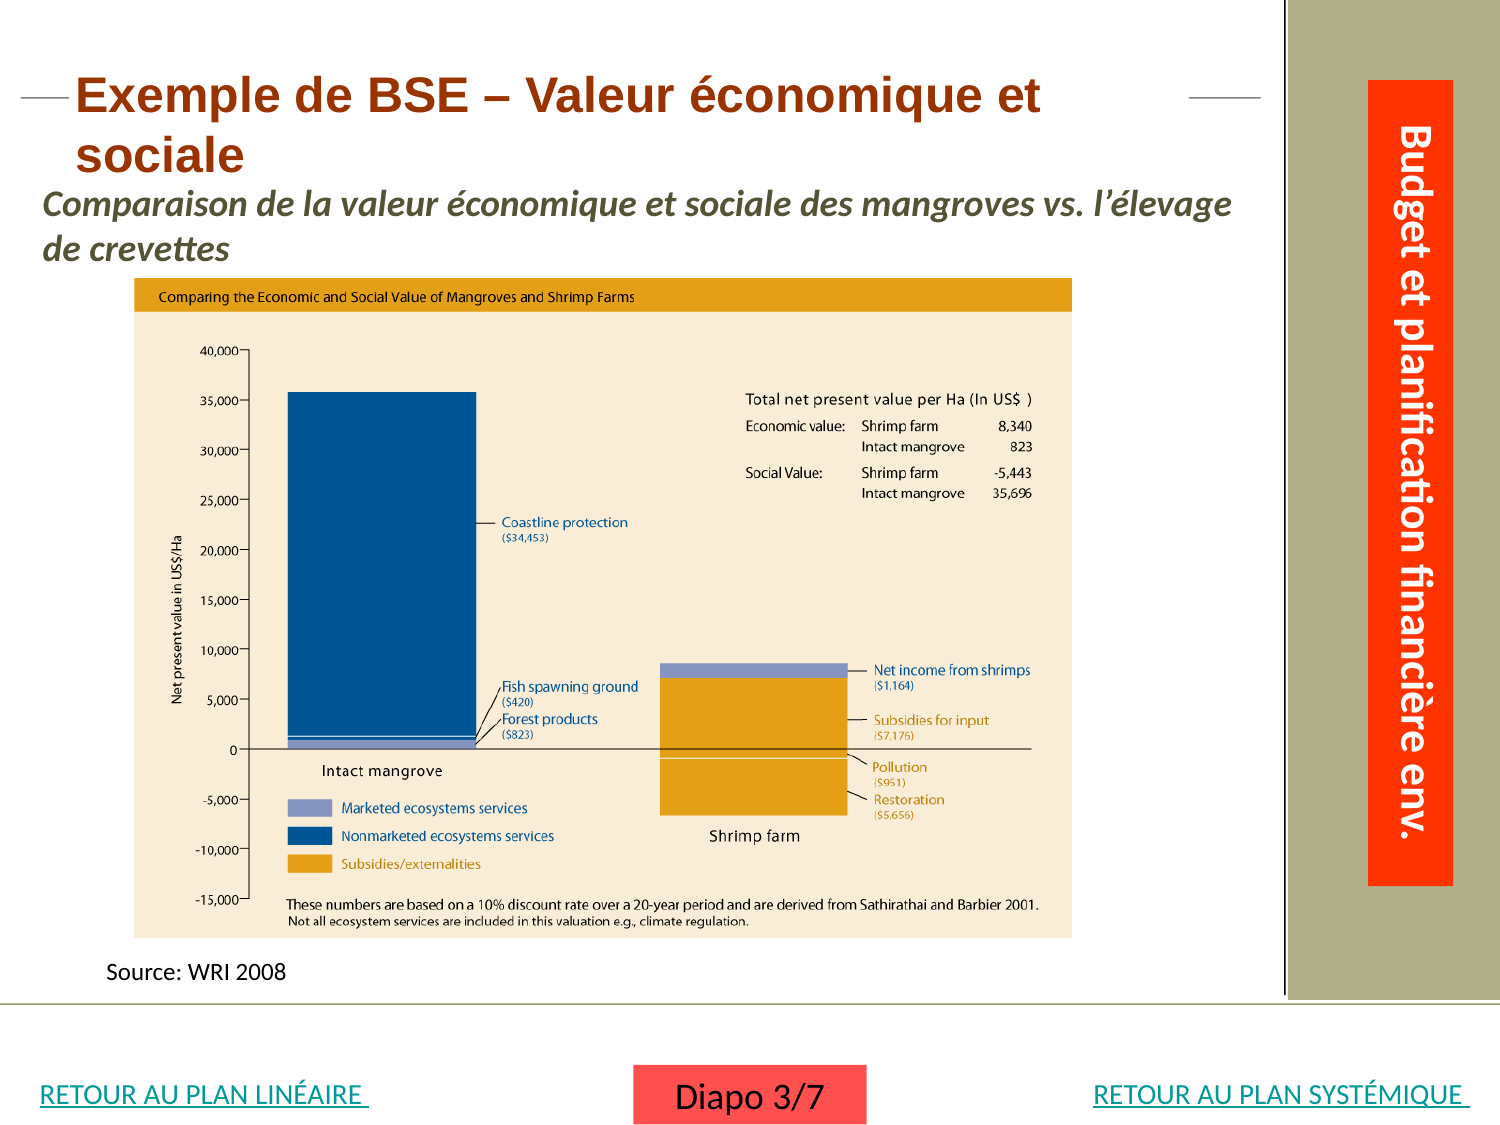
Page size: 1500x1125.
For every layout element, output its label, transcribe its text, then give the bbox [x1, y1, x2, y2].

text_box Exemple de BSE – Valeur économique et sociale [69, 56, 1189, 147]
text_box Budget et planification financière env. [1368, 80, 1454, 887]
text_box Comparaison de la valeur économique et sociale des mangroves vs. l’élevage de crevettes [27, 171, 1273, 277]
text_box Source: WRI 2008 [91, 948, 384, 994]
text_box RETOUR AU PLAN SYSTÉMIQUE [819, 1063, 1482, 1122]
picture [134, 278, 1073, 939]
text_box Diapo 3/7 [633, 1064, 867, 1125]
text_box RETOUR AU PLAN LINÉAIRE [27, 1063, 623, 1122]
text_box [1287, 0, 1500, 1000]
